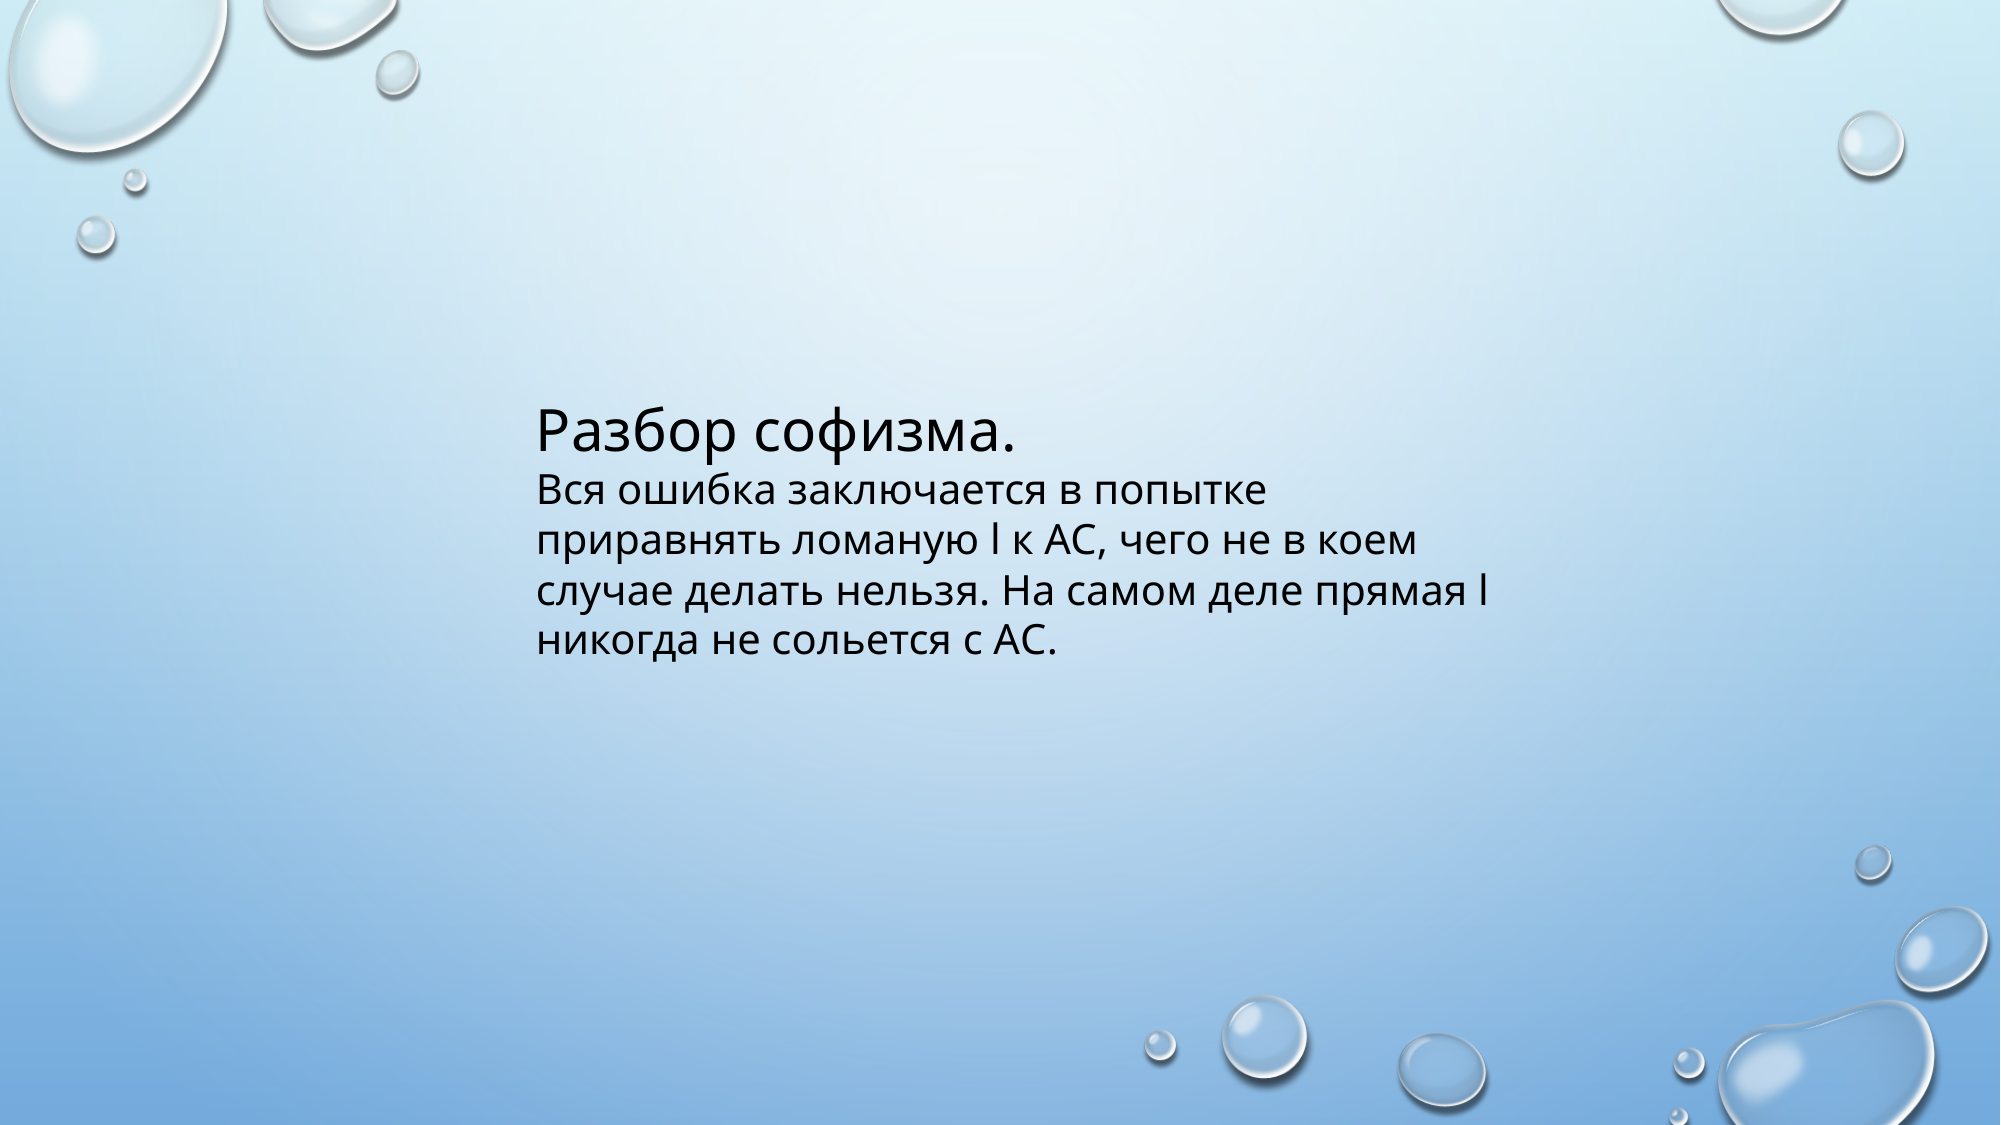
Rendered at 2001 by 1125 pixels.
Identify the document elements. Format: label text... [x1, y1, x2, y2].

picture [0, 0, 2000, 1125]
text_box Разбор софизма. Вся ошибка заключается в попытке приравнять ломаную l к AC, чего не в коем случае делать нельзя. На самом деле прямая l никогда не сольется с АС. [521, 385, 1522, 671]
